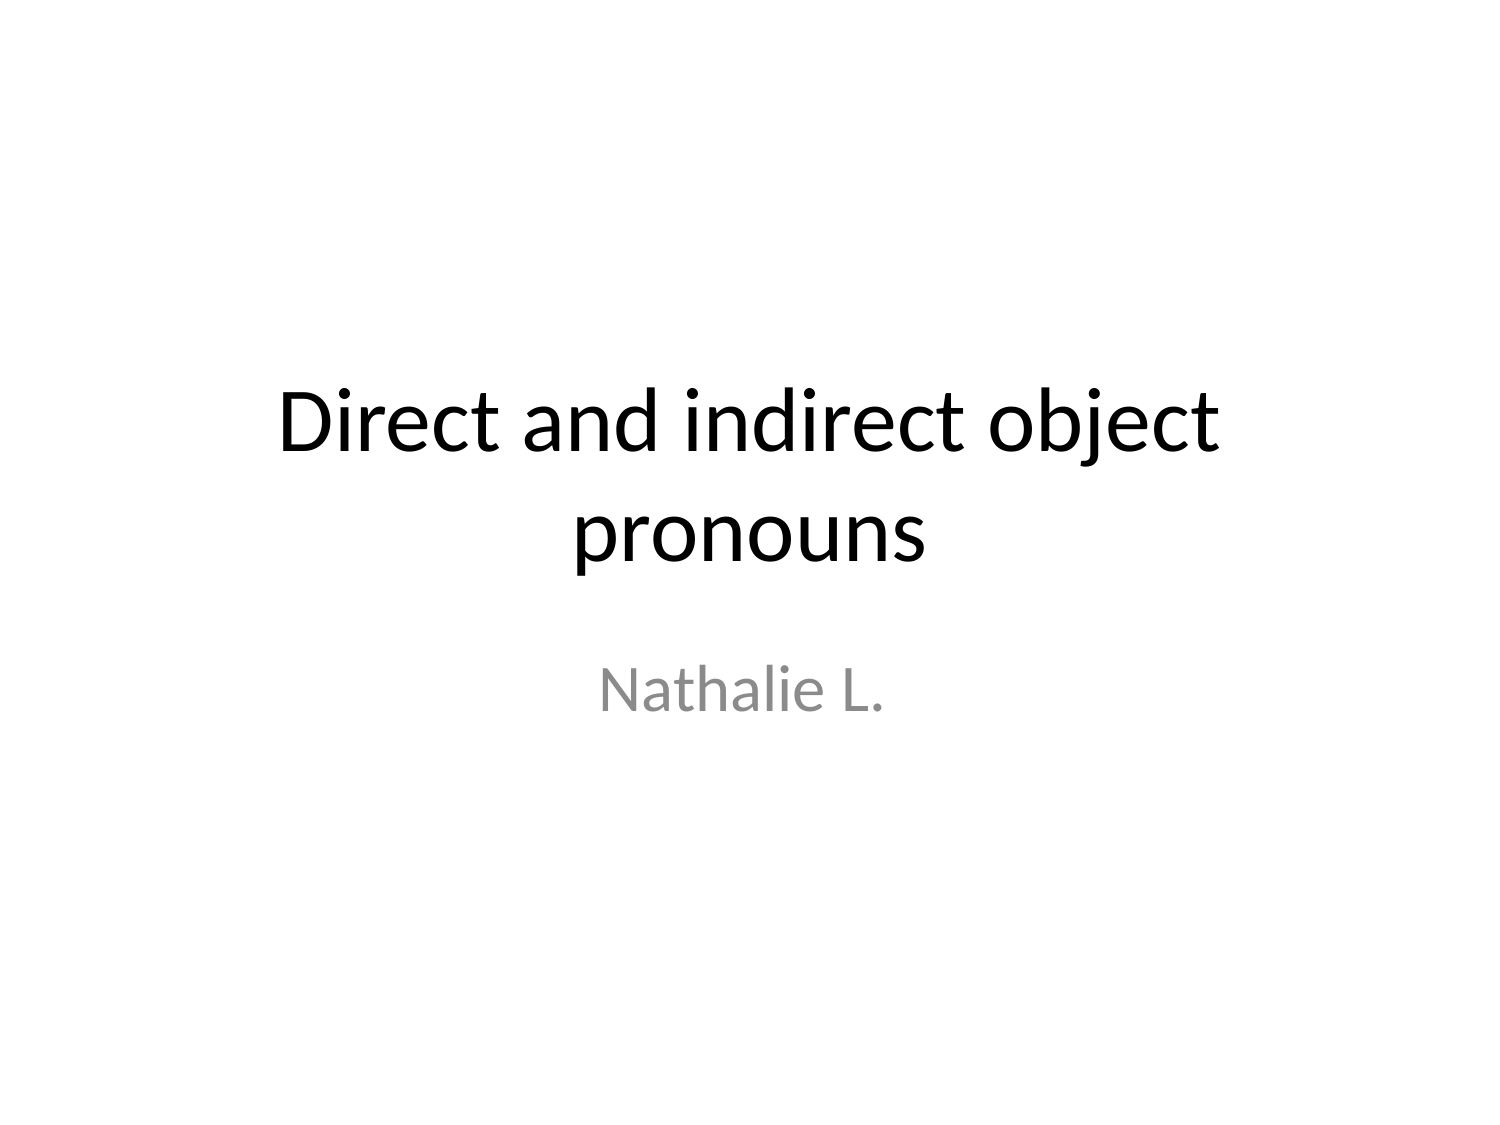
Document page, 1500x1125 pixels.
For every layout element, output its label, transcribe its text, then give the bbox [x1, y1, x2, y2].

title Direct and indirect object pronouns [112, 349, 1388, 591]
subtitle Nathalie L. [225, 637, 1275, 925]
